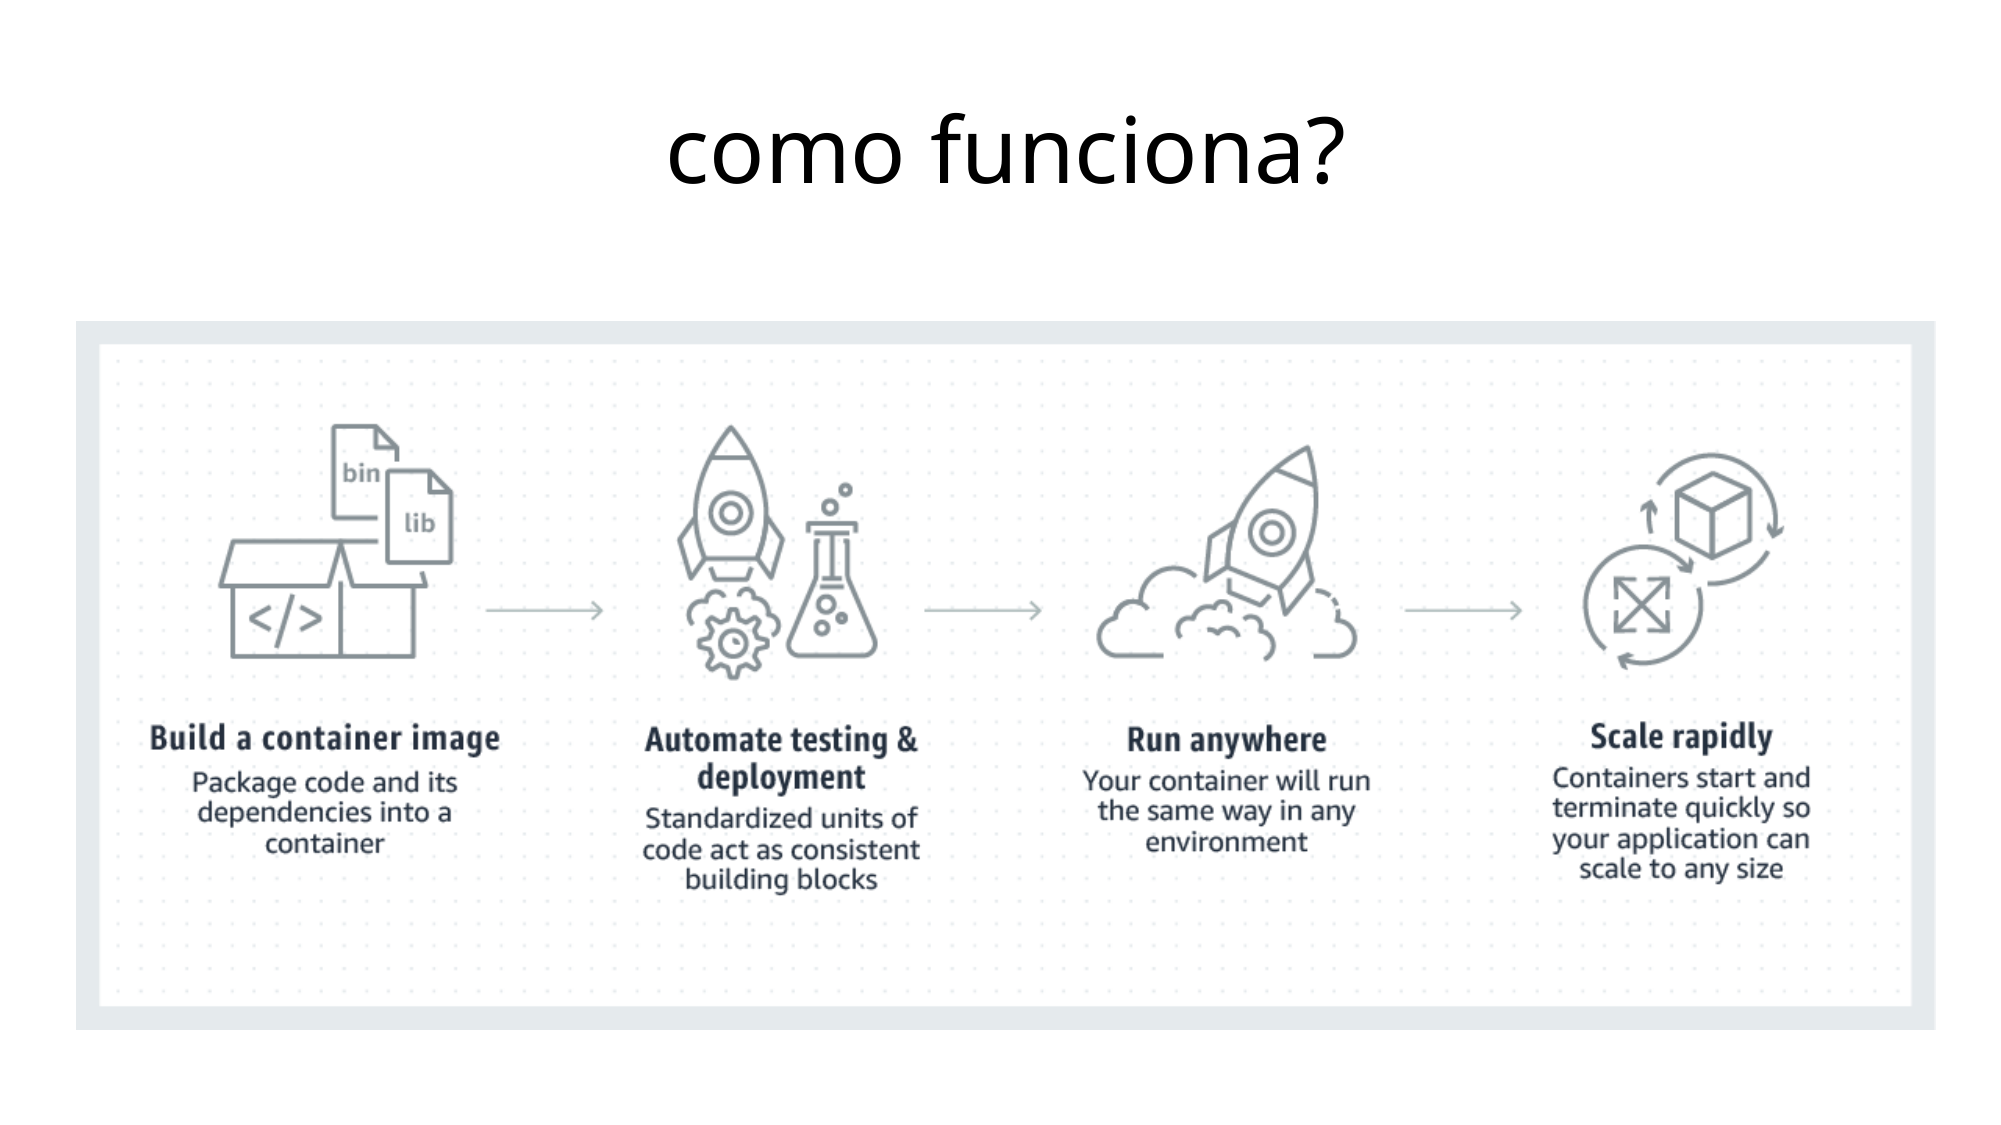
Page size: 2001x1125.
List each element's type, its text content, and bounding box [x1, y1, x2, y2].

picture [76, 321, 1936, 1030]
title como funciona? [143, 45, 1869, 263]
